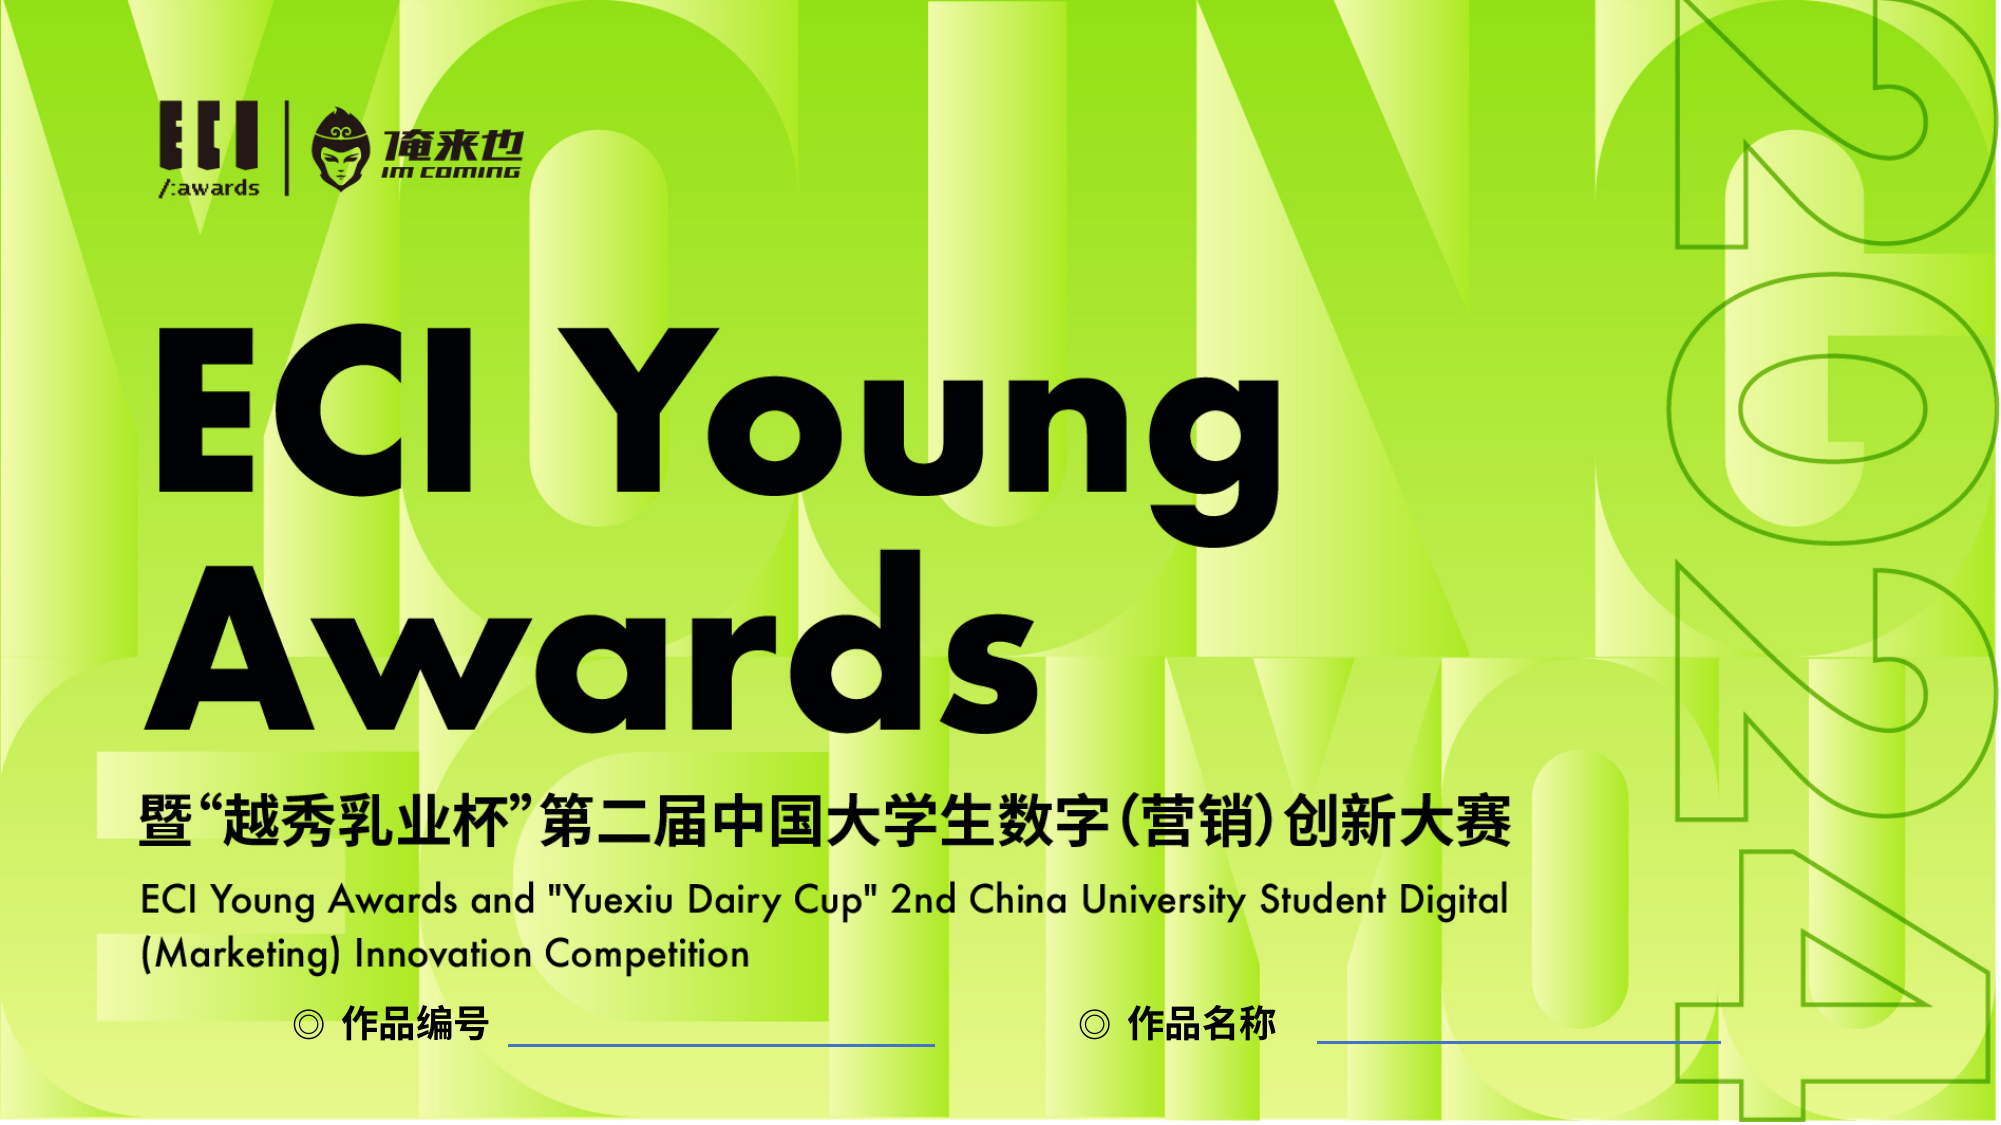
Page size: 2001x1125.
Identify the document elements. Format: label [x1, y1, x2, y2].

text_box [1064, 992, 1721, 1054]
text_box [277, 992, 935, 1054]
picture [0, 0, 2000, 1122]
